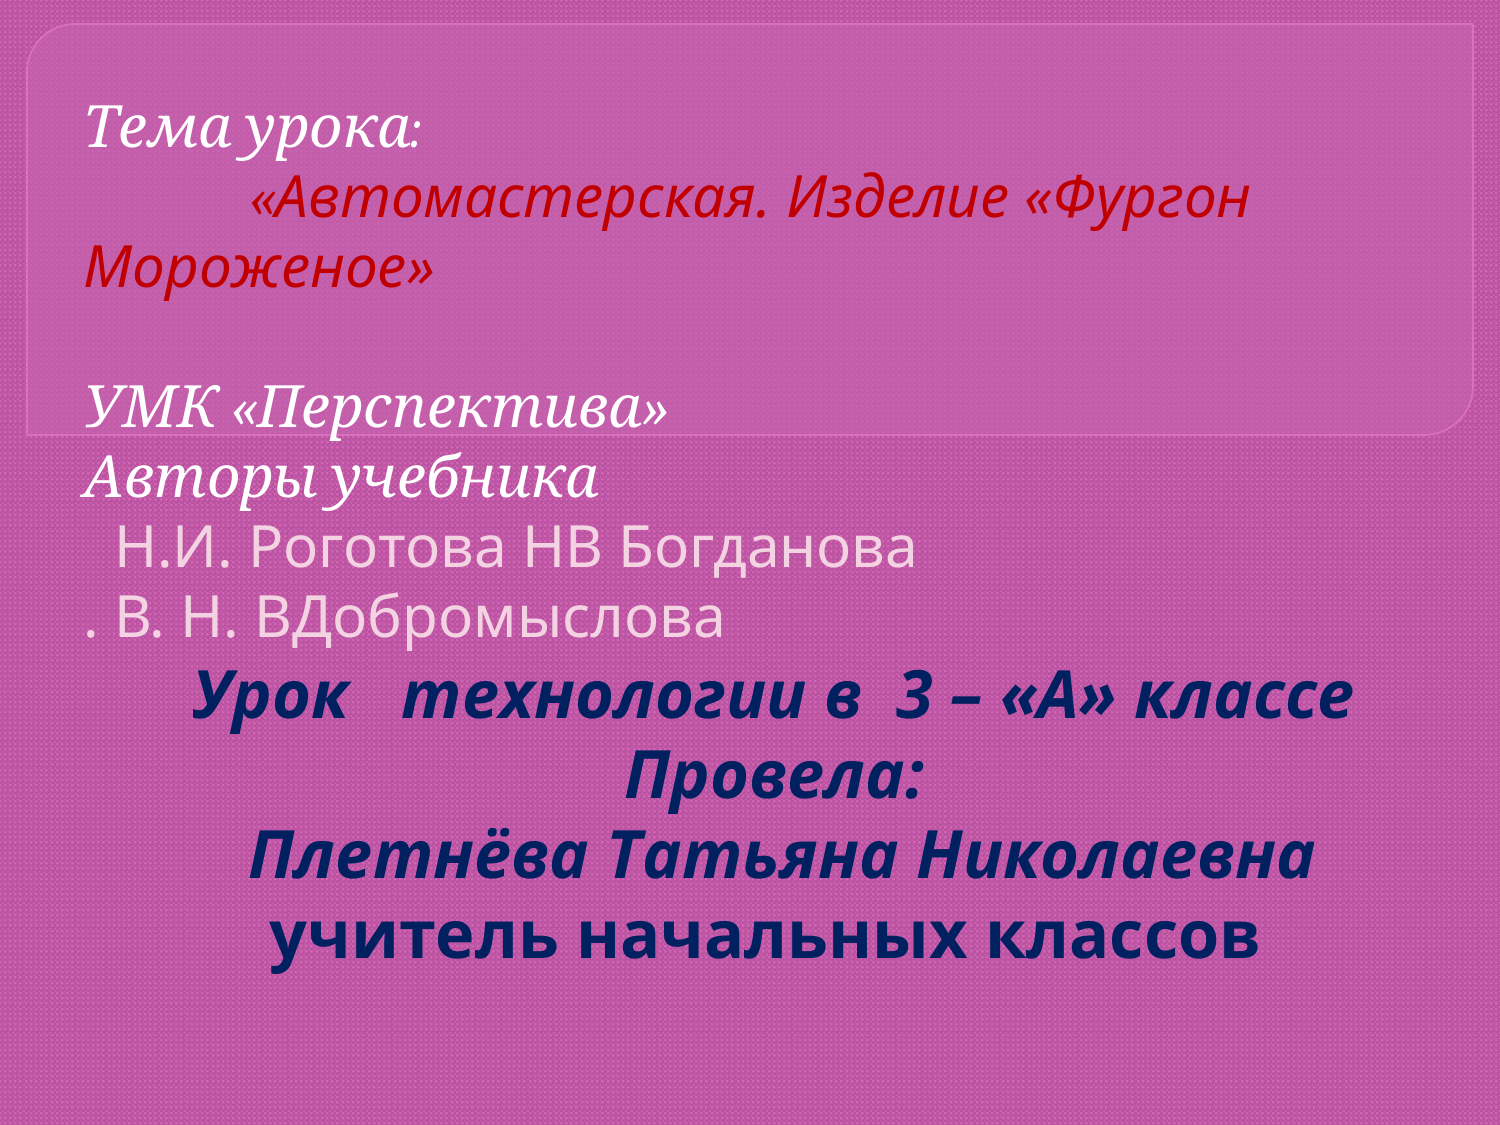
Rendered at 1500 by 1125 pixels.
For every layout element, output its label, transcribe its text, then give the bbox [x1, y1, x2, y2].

subtitle Урок технологии в 3 – «А» классе Провела: Плетнёва Татьяна Николаевна учитель начальных классов [140, 644, 1442, 1067]
title Тема урока: «Автомастерская. Изделие «Фургон Мороженое» УМК «Перспектива» Авторы учебника Н.И. Роготова НВ Богданова . В. Н. ВДобромыслова [76, 46, 1301, 657]
